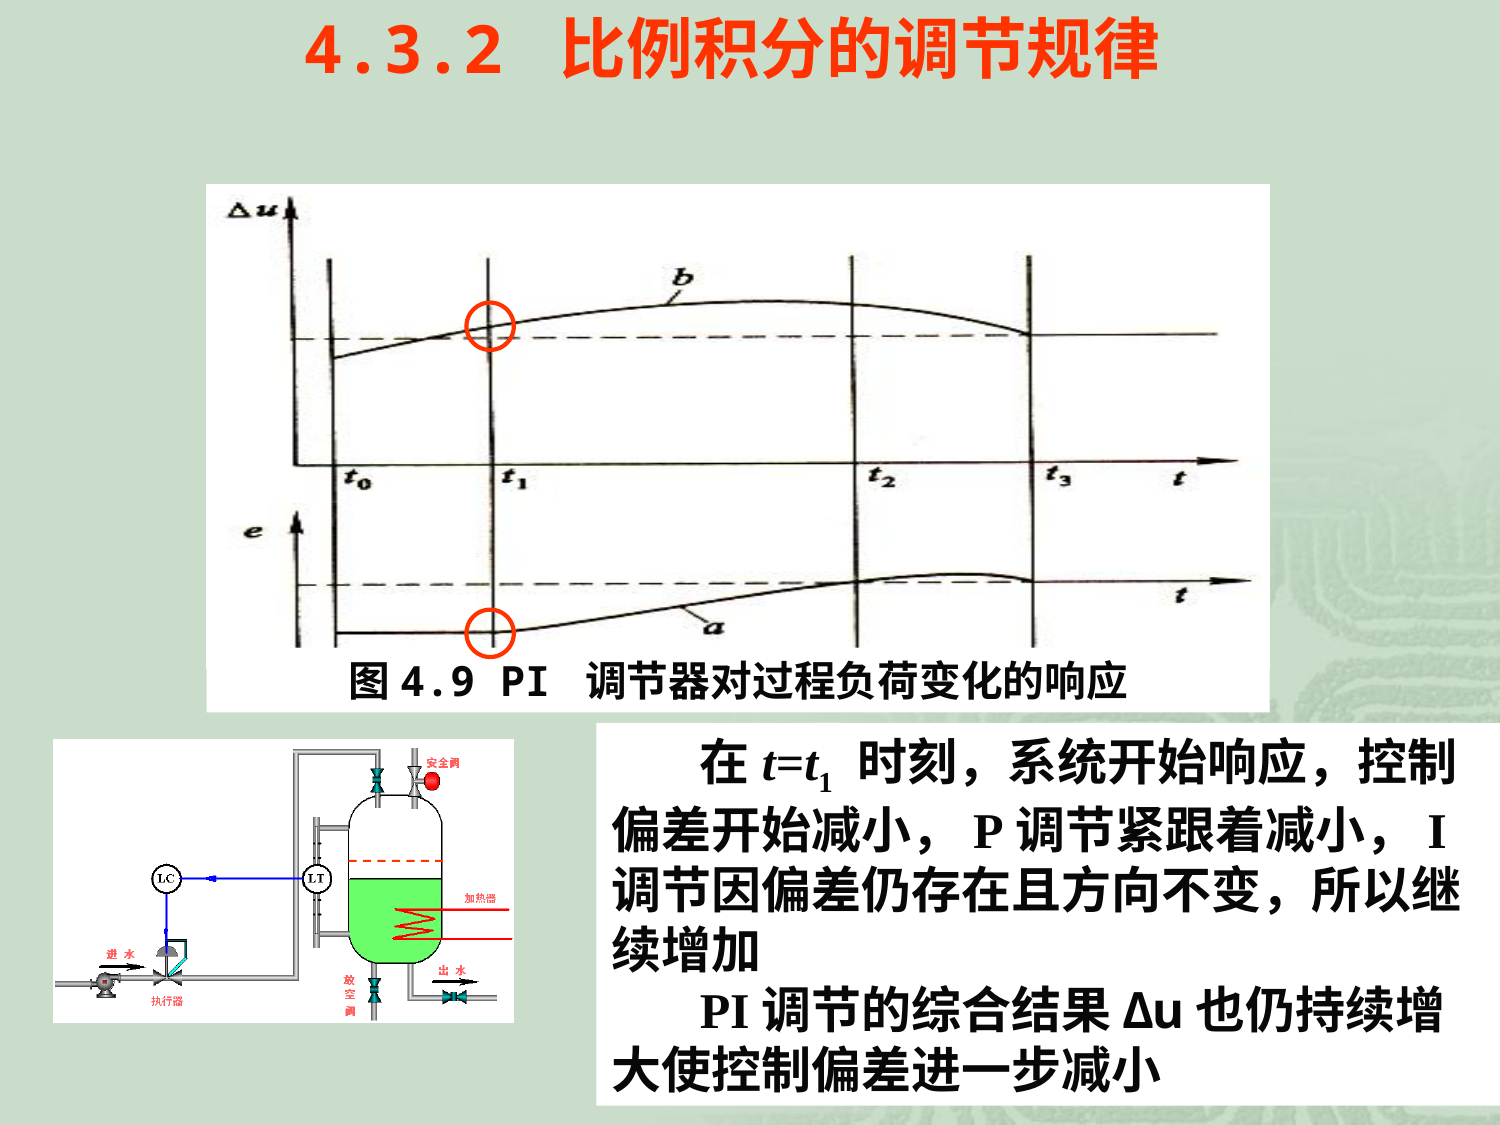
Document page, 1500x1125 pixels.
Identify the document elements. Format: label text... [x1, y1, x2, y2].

text_box 4.3.2 比例积分的调节规律 [242, 0, 1223, 95]
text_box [52, 739, 515, 1023]
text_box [206, 184, 1271, 713]
text_box 在t=t1 时刻，系统开始响应，控制偏差开始减小，P调节紧跟着减小，I调节因偏差仍存在且方向不变，所以继续增加 PI调节的综合结果Δu也仍持续增大使控制偏差进一步减小 [596, 722, 1500, 1106]
picture [0, 0, 1500, 1125]
